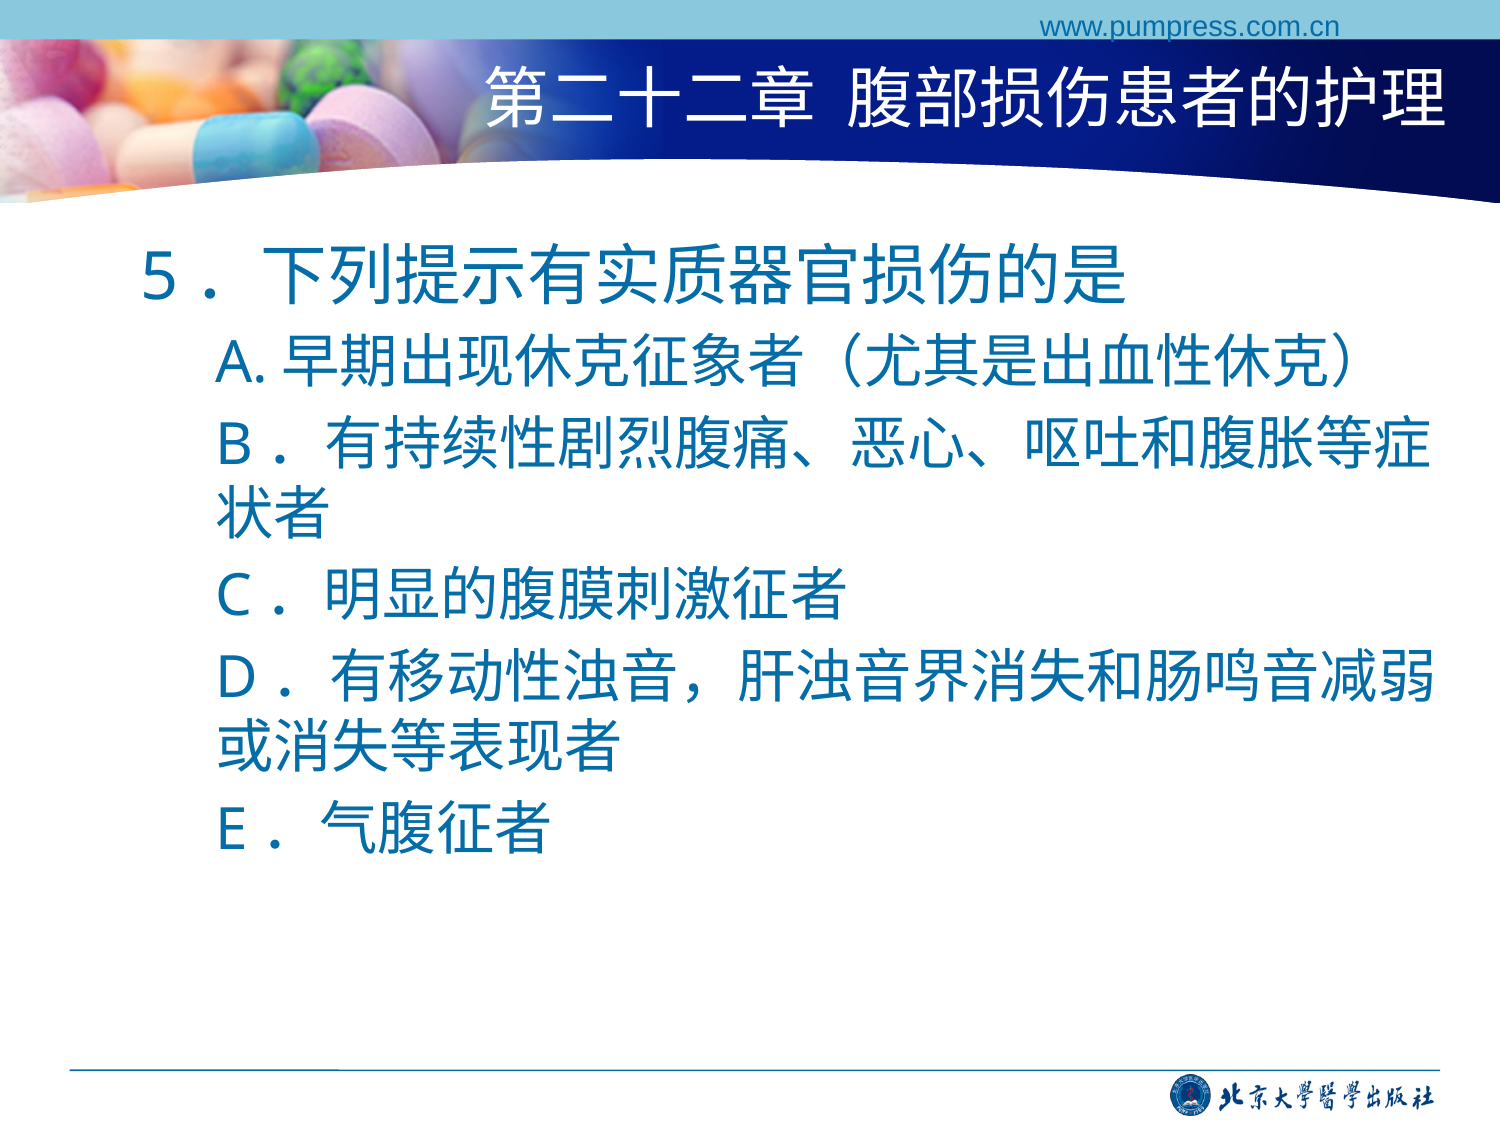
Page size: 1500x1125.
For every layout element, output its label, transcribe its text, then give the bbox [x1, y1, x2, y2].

picture [1170, 1074, 1436, 1118]
picture [0, 40, 1500, 203]
list 5．下列提示有实质器官损伤的是 A.早期出现休克征象者（尤其是出血性休克） B．有持续性剧烈腹痛、恶心、呕吐和腹胀等症状者 C．明显的腹膜刺激征者 D．有移动性浊音，肝浊音界消失和肠鸣音减弱或消失等表现者 E．气腹征者 [49, 224, 1463, 1026]
title 第二十二章 腹部损伤患者的护理 [137, 49, 1463, 143]
slide_number www.pumpress.com.cn [1025, 0, 1463, 38]
